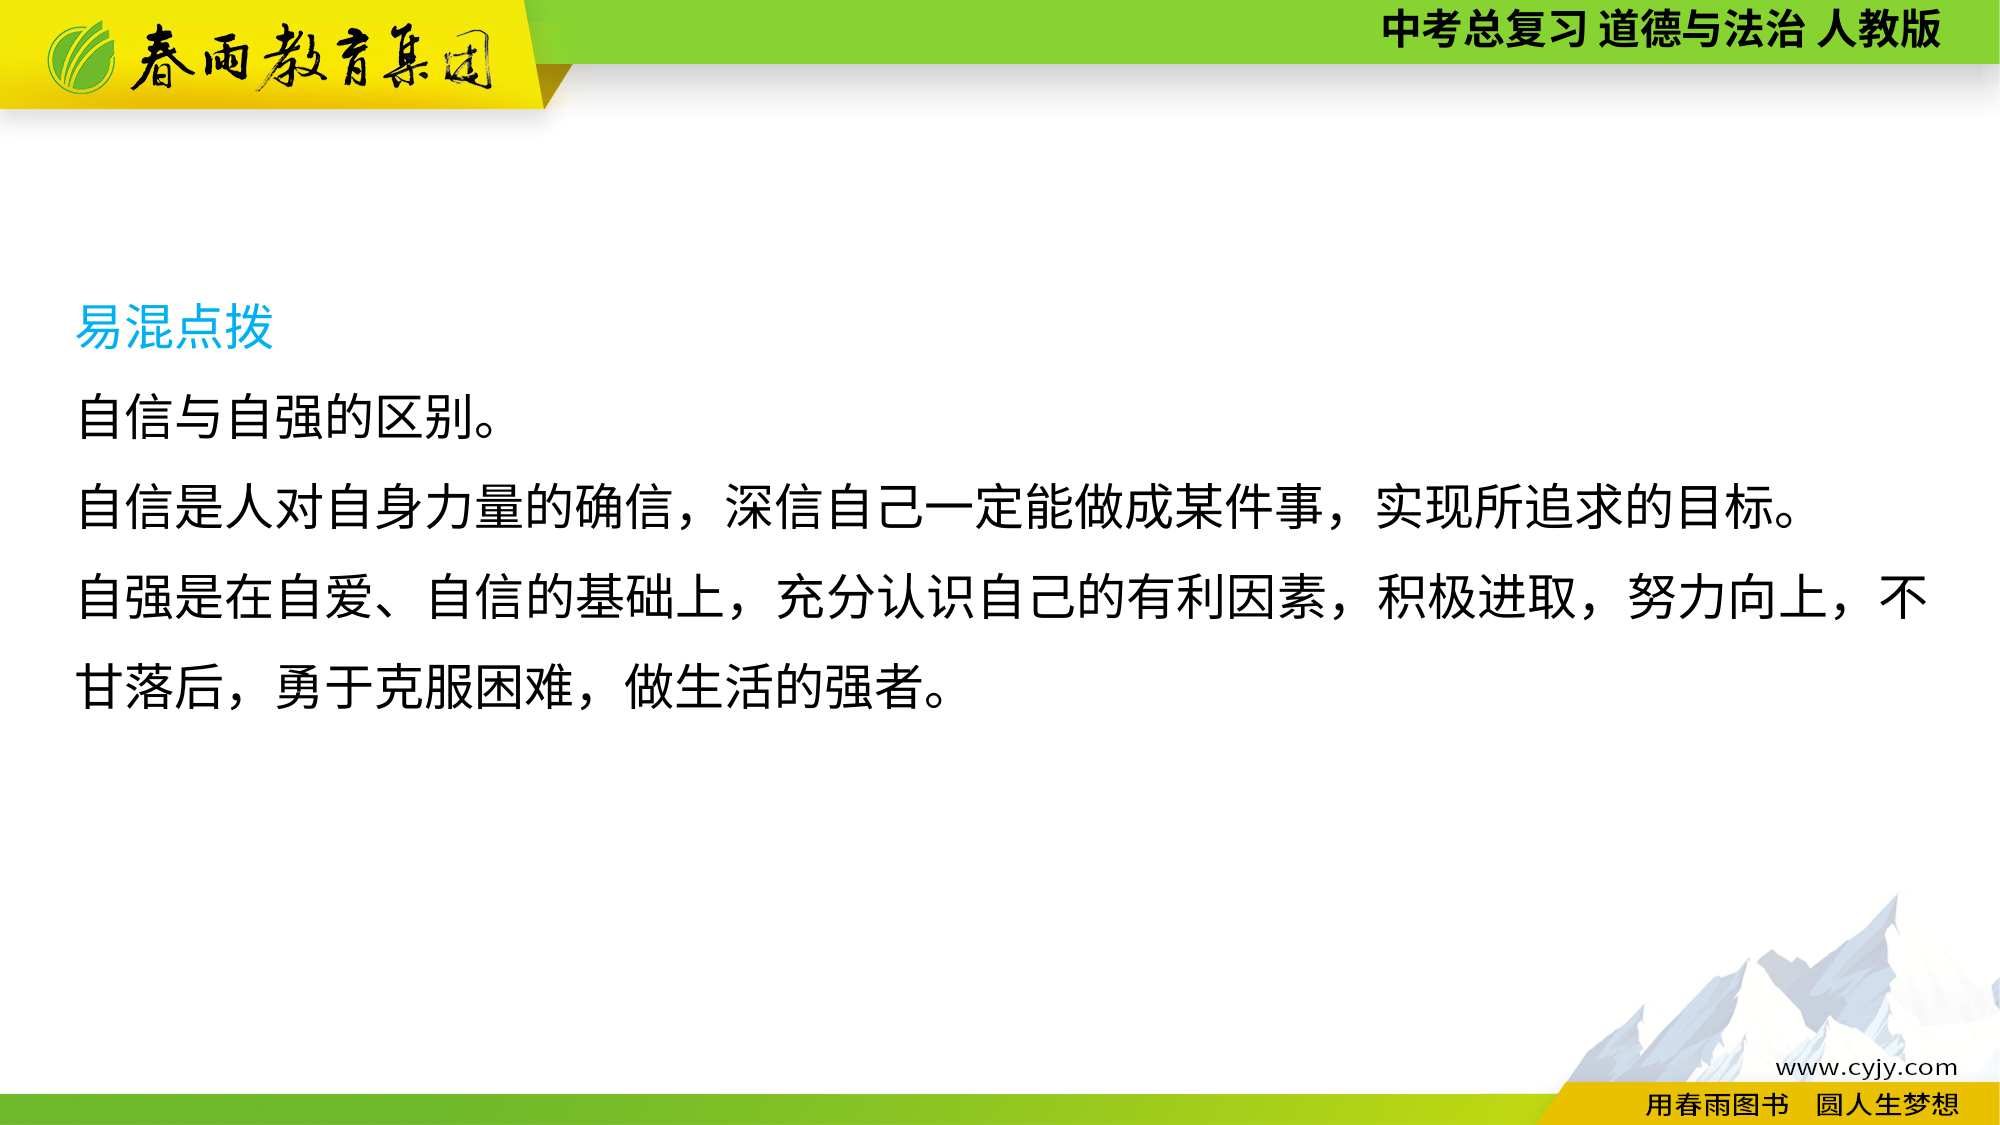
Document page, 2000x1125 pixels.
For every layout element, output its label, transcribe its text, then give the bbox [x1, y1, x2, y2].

picture [0, 0, 2000, 1125]
list 易混点拨 自信与自强的区别。 自信是人对自身力量的确信，深信自己一定能做成某件事，实现所追求的目标。 自强是在自爱、自信的基础上，充分认识自己的有利因素，积极进取，努力向上，不甘落后，勇于克服困难，做生活的强者。 [59, 258, 1944, 716]
